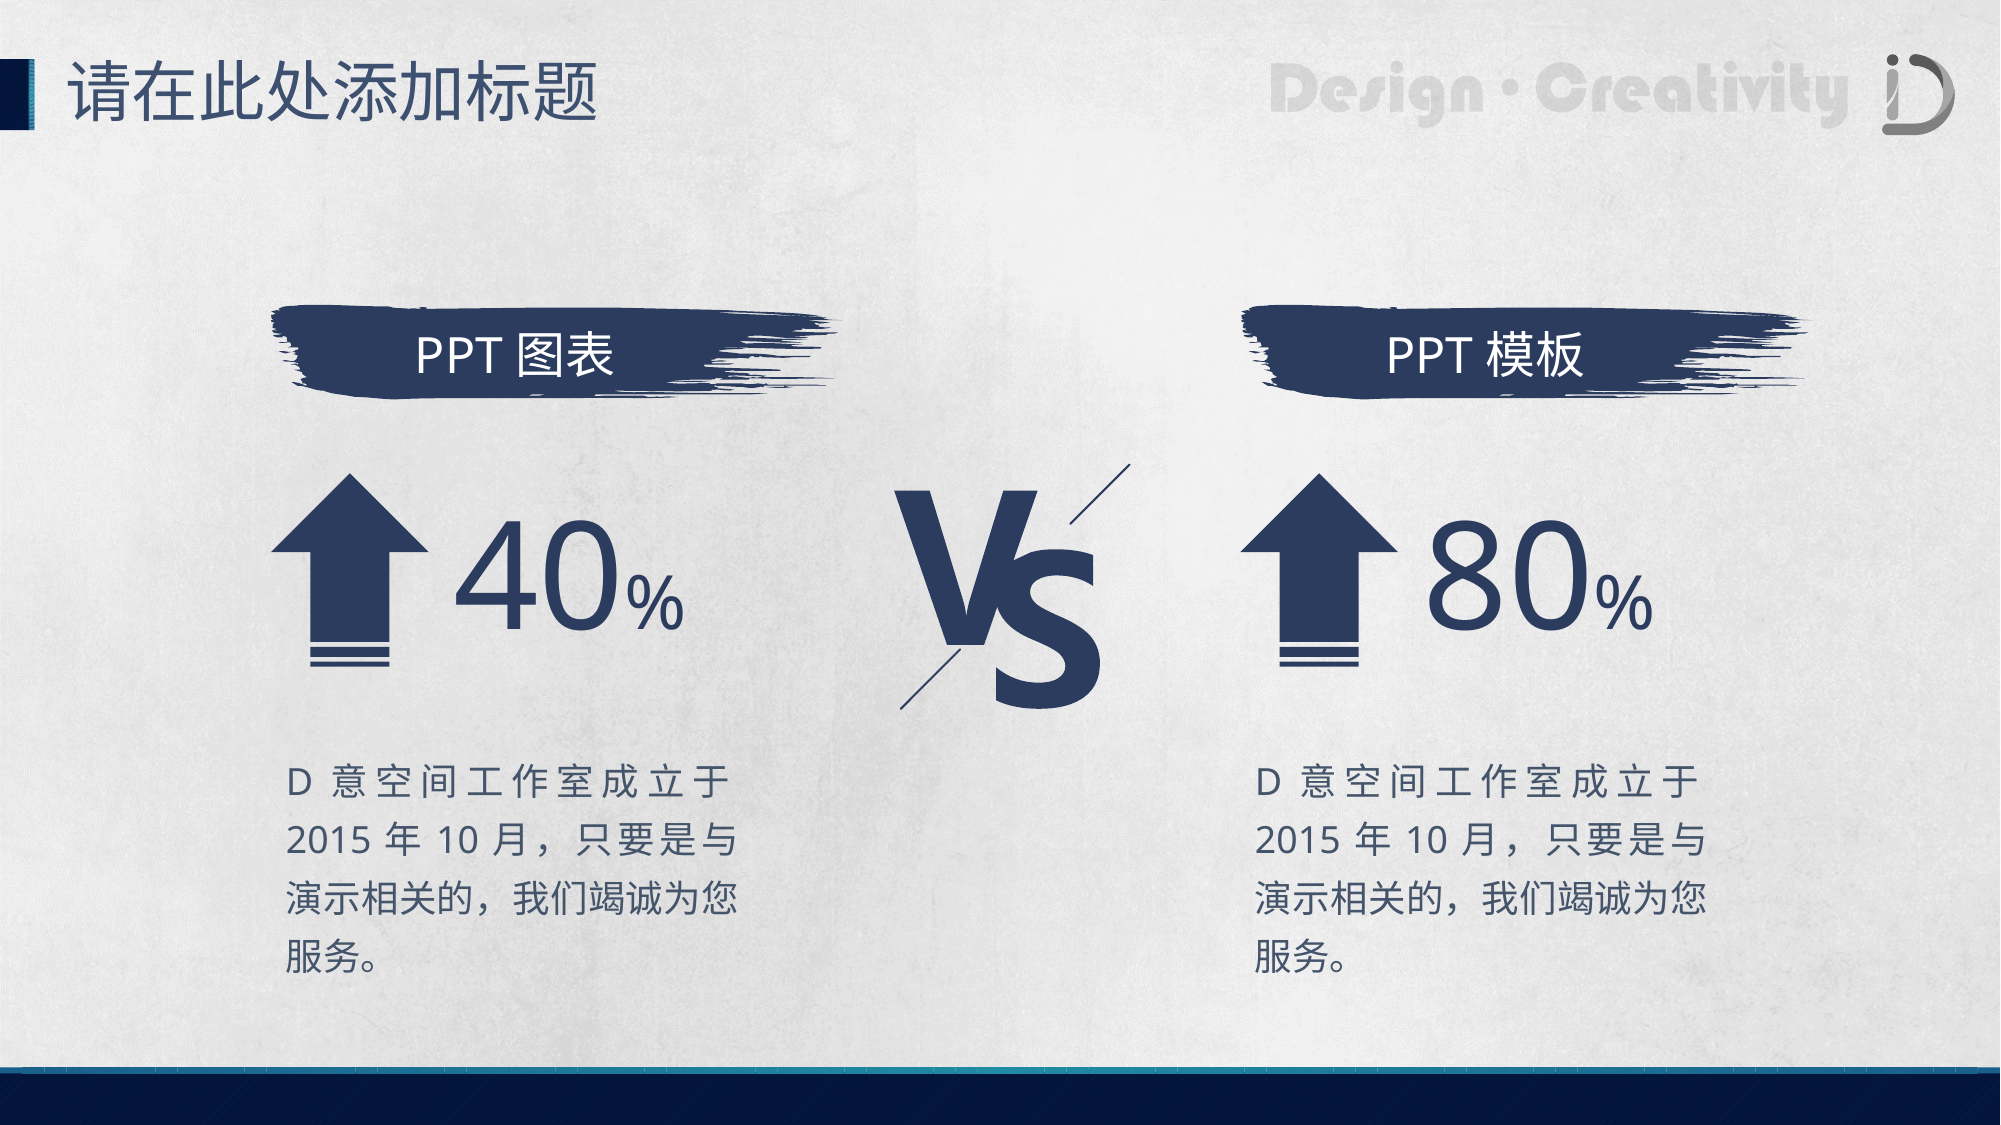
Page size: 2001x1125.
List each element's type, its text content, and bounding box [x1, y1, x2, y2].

text_box D意空间工作室成立于2015年10月，只要是与演示相关的，我们竭诚为您服务。 [271, 736, 754, 986]
text_box [1279, 646, 1360, 658]
text_box D意空间工作室成立于2015年10月，只要是与演示相关的，我们竭诚为您服务。 [1240, 736, 1724, 986]
text_box 40% [438, 472, 702, 668]
text_box [309, 646, 390, 658]
text_box PPT图表 [399, 316, 630, 392]
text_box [894, 464, 1130, 709]
text_box [1237, 471, 1401, 643]
text_box [268, 471, 432, 643]
text_box [1241, 304, 1814, 400]
text_box 80% [1407, 472, 1671, 668]
text_box [1279, 661, 1360, 668]
text_box [309, 661, 390, 668]
text_box [271, 304, 844, 400]
list 请在此处添加标题 [50, 52, 1106, 138]
text_box PPT模板 [1370, 316, 1600, 392]
